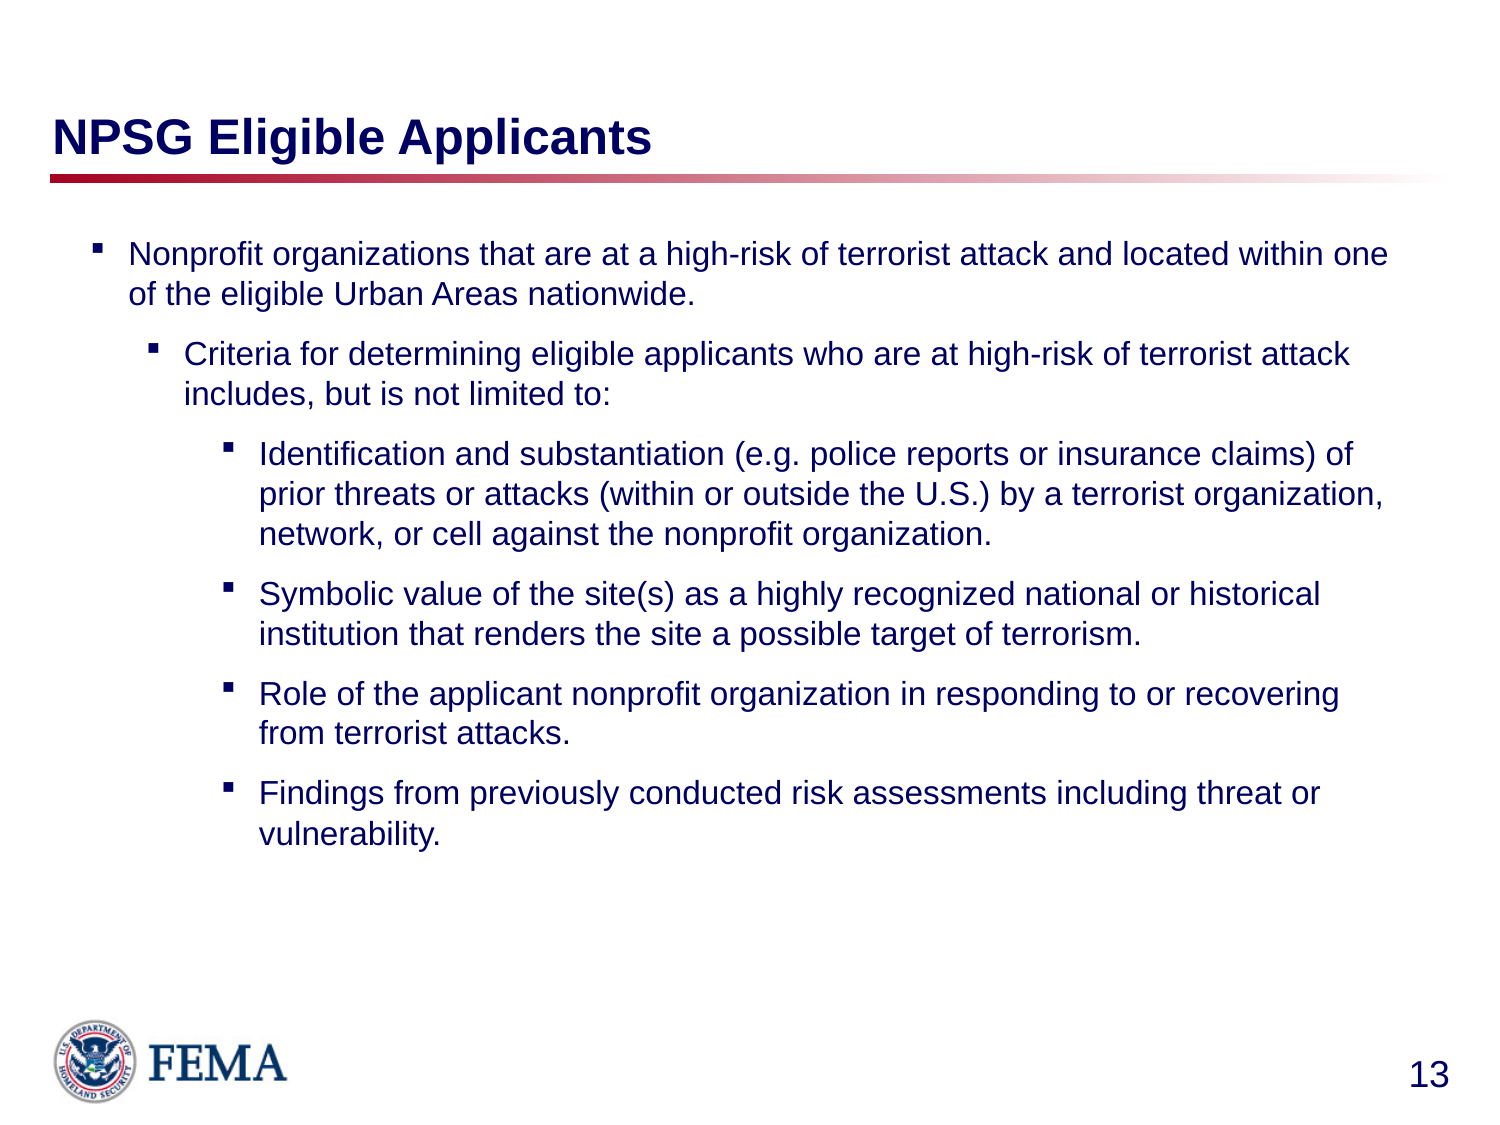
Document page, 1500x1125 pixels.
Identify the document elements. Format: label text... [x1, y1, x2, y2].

list Nonprofit organizations that are at a high-risk of terrorist attack and located within one of the eligible Urban Areas nationwide. Criteria for determining eligible applicants who are at high-risk of terrorist attack includes, but is not limited to: Identification and substantiation (e.g. police reports or insurance claims) of prior threats or attacks (within or outside the U.S.) by a terrorist organization, network, or cell against the nonprofit organization. Symbolic value of the site(s) as a highly recognized national or historical institution that renders the site a possible target of terrorism. Role of the applicant nonprofit organization in responding to or recovering from terrorist attacks. Findings from previously conducted risk assessments including threat or vulnerability. [74, 224, 1426, 968]
picture [51, 1017, 290, 1106]
title NPSG Eligible Applicants [36, 0, 1435, 173]
slide_number 13 [1099, 1024, 1451, 1103]
